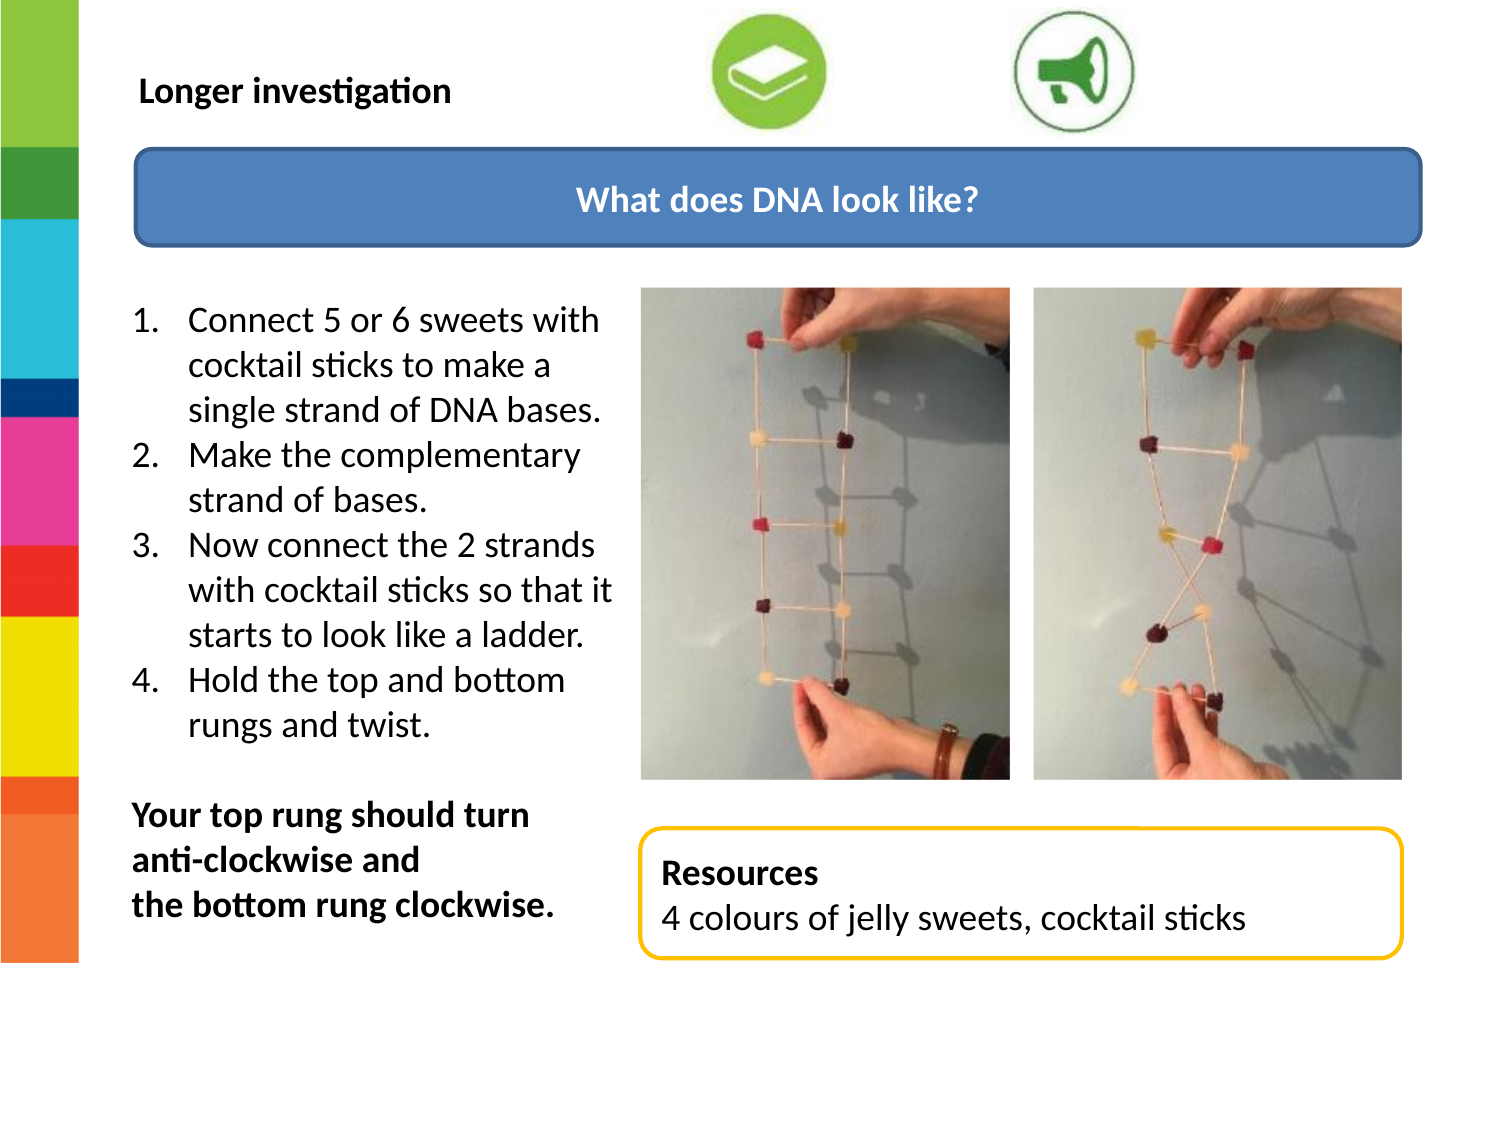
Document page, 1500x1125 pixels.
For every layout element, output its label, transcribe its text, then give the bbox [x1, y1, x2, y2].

text_box Resources 4 colours of jelly sweets, cocktail sticks [638, 826, 1404, 961]
text_box What does DNA look like? [133, 146, 1423, 248]
picture [578, 288, 1464, 779]
text_box Longer investigation [123, 58, 467, 119]
picture [1, 0, 78, 962]
text_box Connect 5 or 6 sweets with cocktail sticks to make a single strand of DNA bases. Make the complementary strand of bases. Now connect the 2 strands with cocktail sticks so that it starts to look like a ladder. Hold the top and bottom rungs and twist. Your top rung should turn anti-clockwise and the bottom rung clockwise. [116, 287, 644, 933]
picture [705, 7, 835, 137]
picture [1009, 7, 1139, 137]
